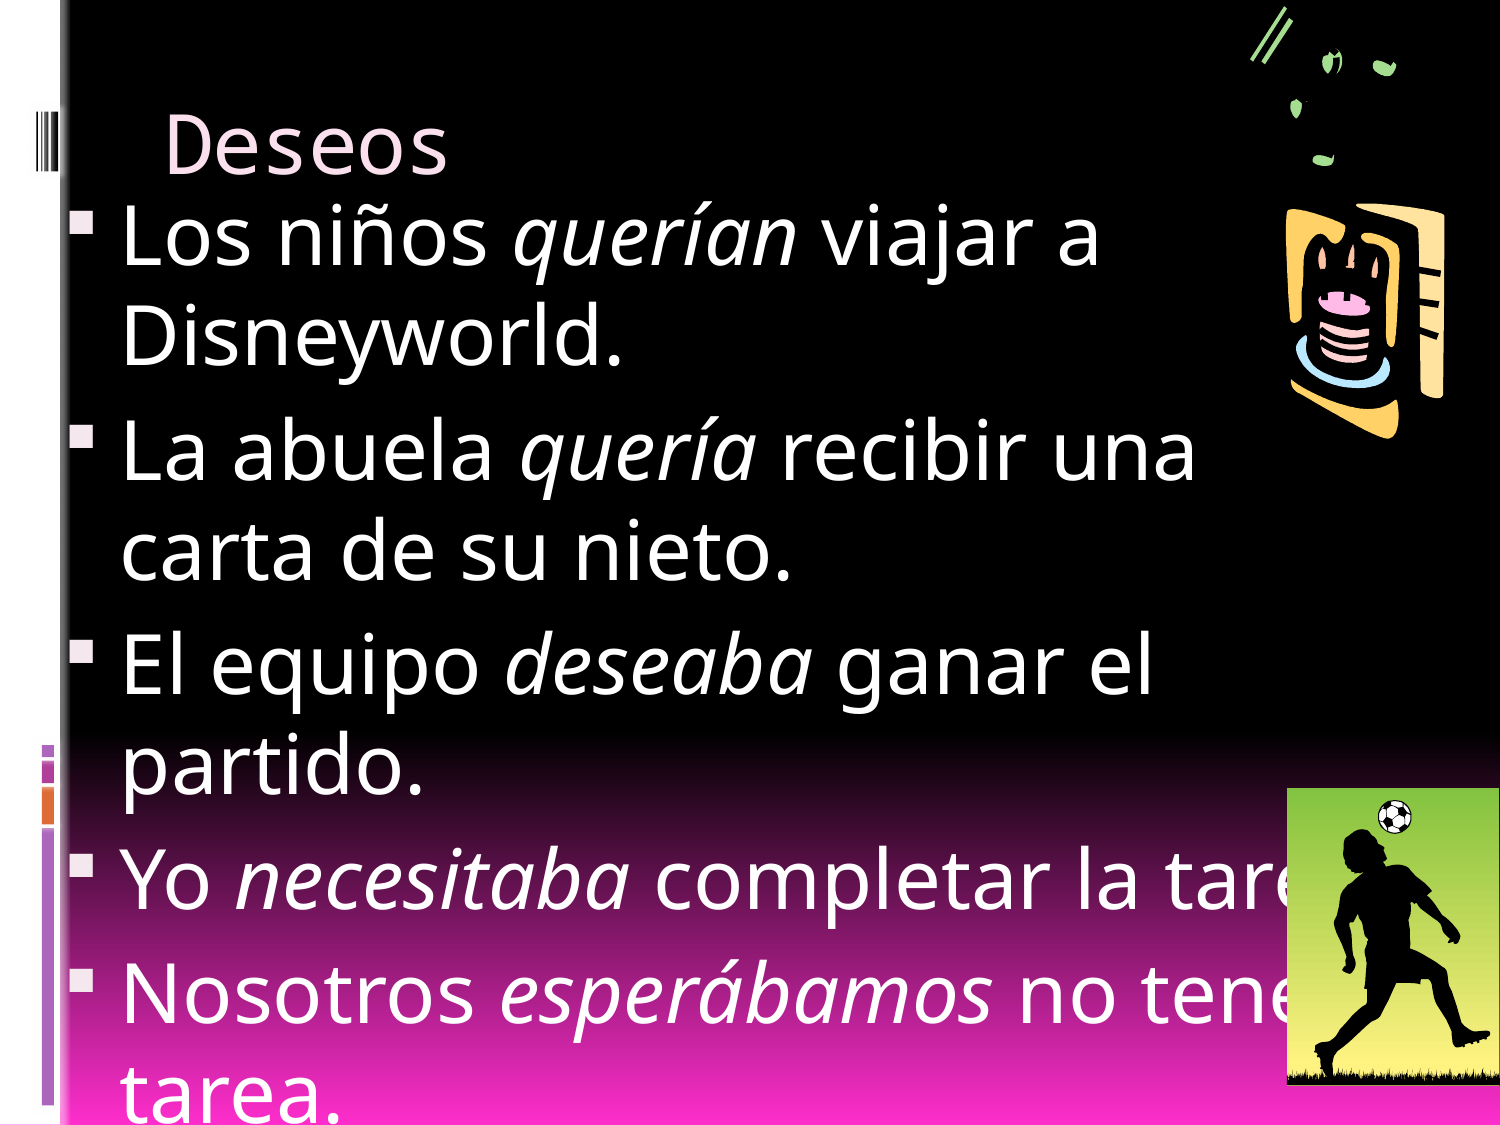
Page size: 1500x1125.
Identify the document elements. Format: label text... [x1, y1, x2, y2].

title Deseos [150, 83, 1240, 174]
picture [1286, 786, 1500, 1087]
list Los niños querían viajar a Disneyworld. La abuela quería recibir una carta de su nieto. El equipo deseaba ganar el partido. Yo necesitaba completar la tarea. Nosotros esperábamos no tener tarea. [37, 174, 1425, 1043]
picture [1249, 0, 1471, 479]
